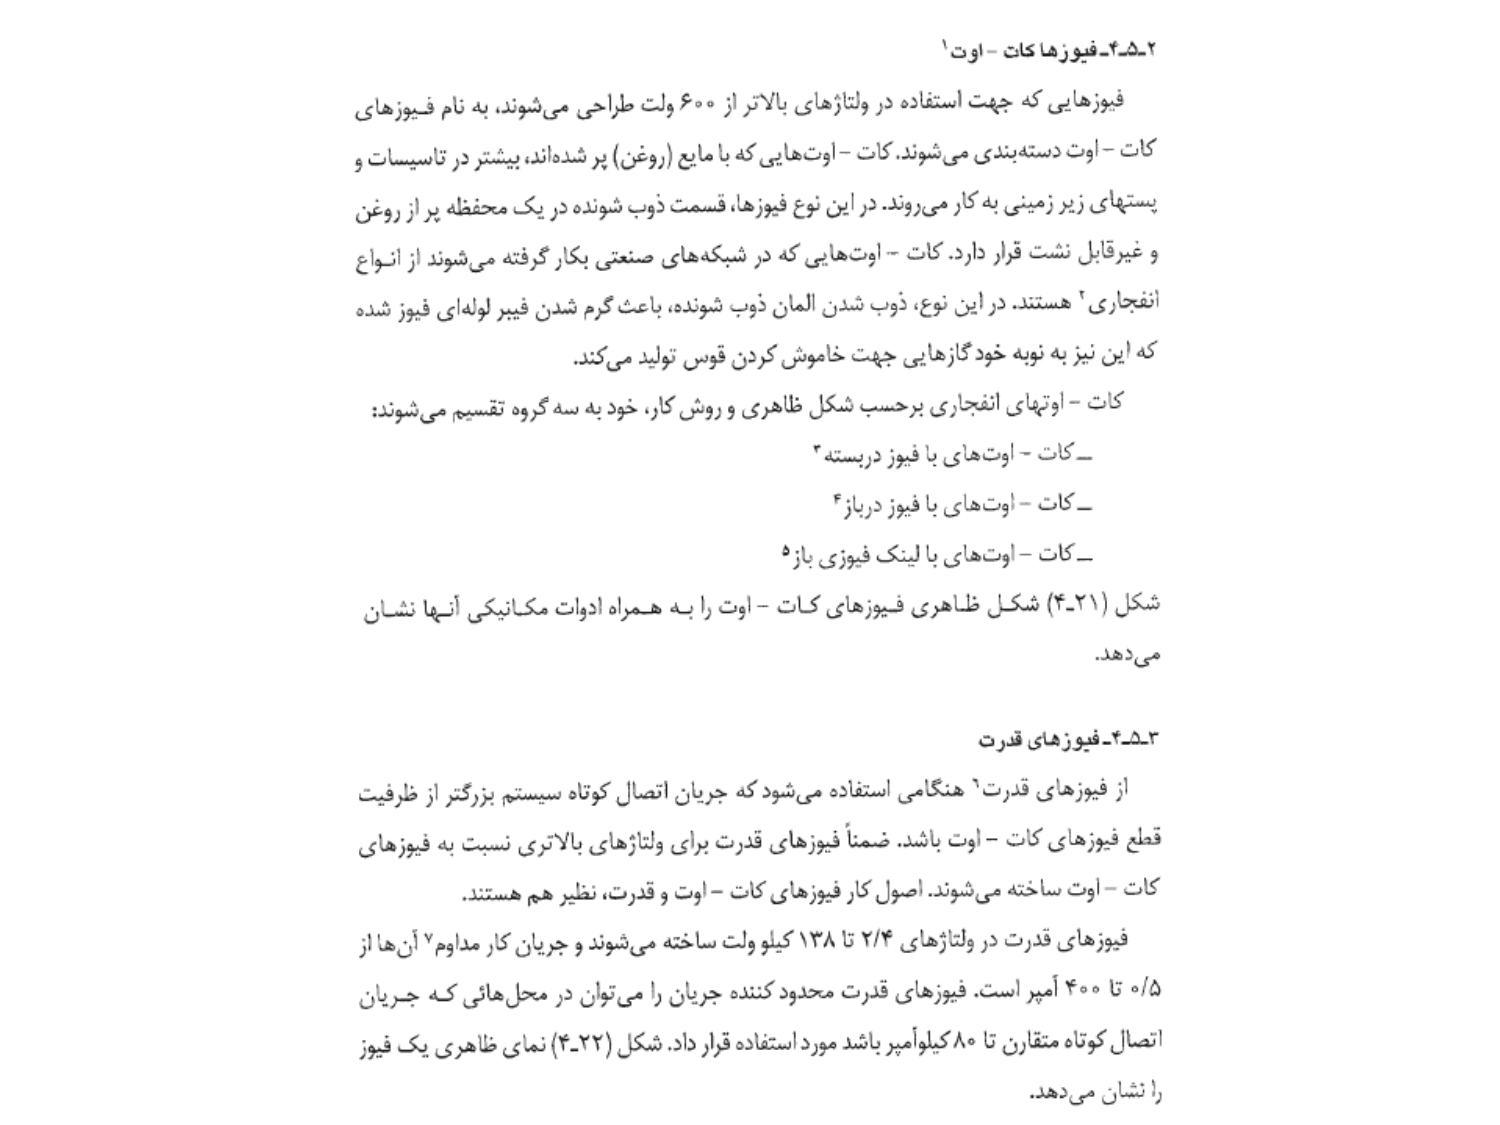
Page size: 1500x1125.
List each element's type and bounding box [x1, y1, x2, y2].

picture [322, 16, 1178, 1110]
